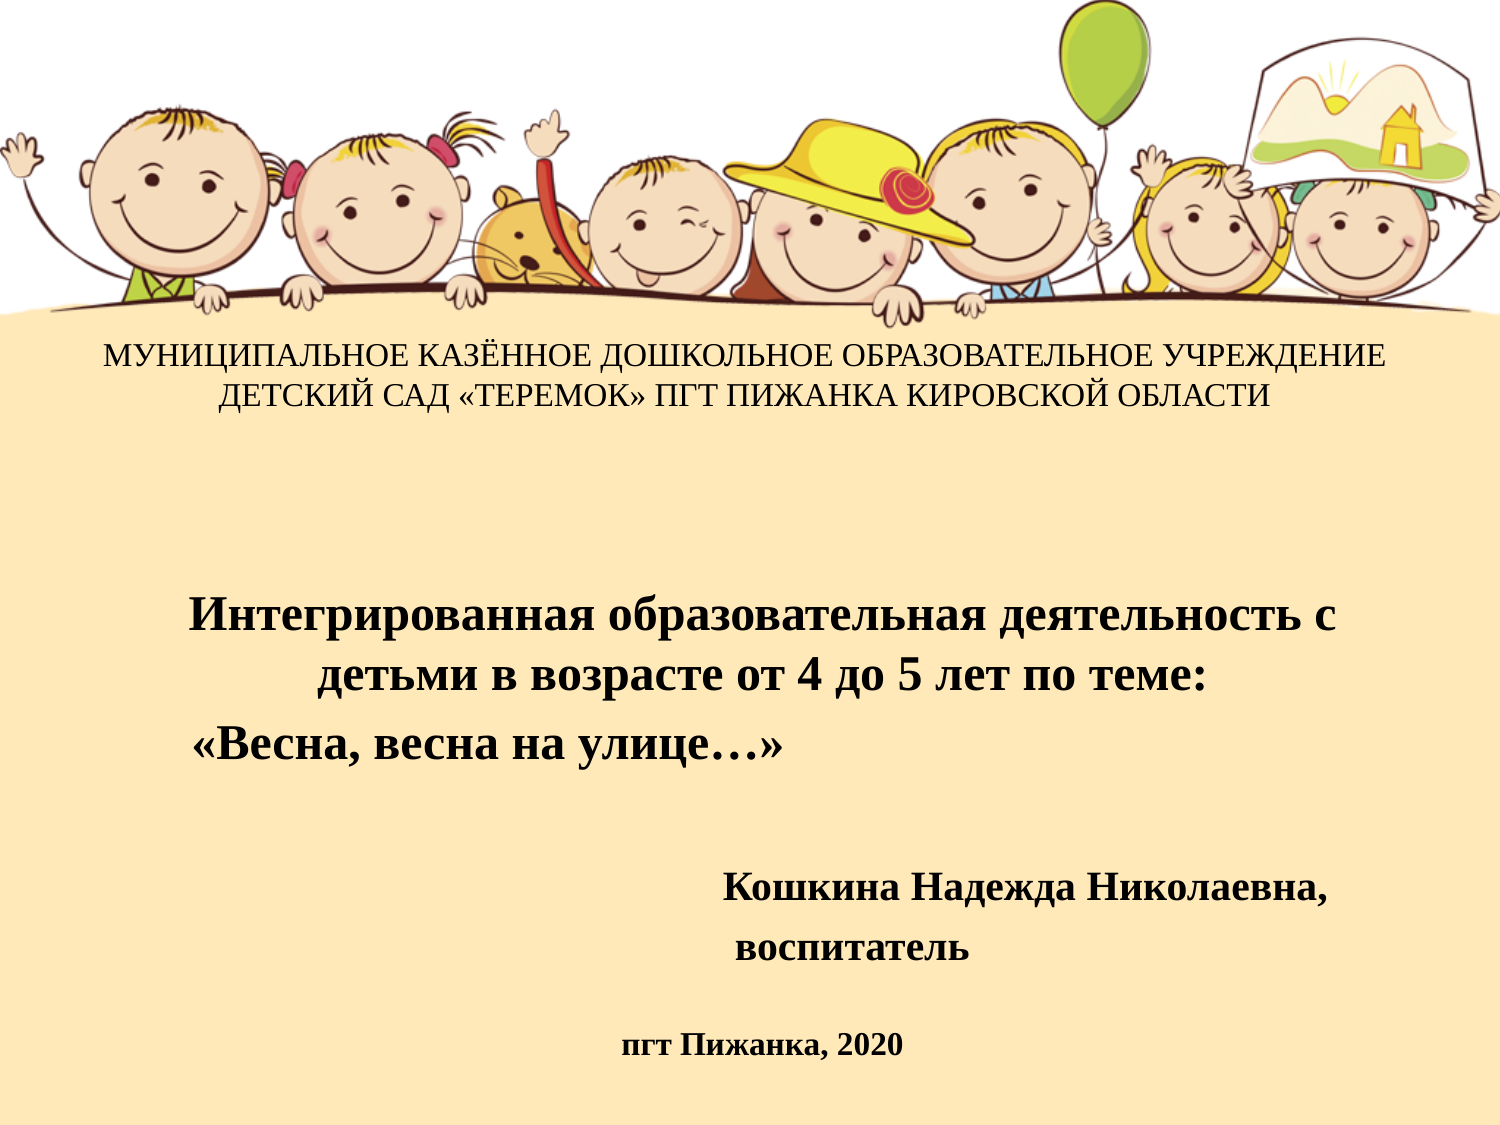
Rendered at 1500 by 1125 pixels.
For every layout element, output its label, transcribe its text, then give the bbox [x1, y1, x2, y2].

list Интегрированная образовательная деятельность с детьми в возрасте от 4 до 5 лет по теме: «Весна, весна на улице…» Кошкина Надежда Николаевна, воспитатель пгт Пижанка, 2020 [93, 432, 1433, 1118]
title МУНИЦИПАЛЬНОЕ КАЗЁННОЕ ДОШКОЛЬНОЕ ОБРАЗОВАТЕЛЬНОЕ УЧРЕЖДЕНИЕ ДЕТСКИЙ САД «ТЕРЕМОК» ПГТ ПИЖАНКА КИРОВСКОЙ ОБЛАСТИ [70, 290, 1421, 457]
picture [0, 0, 1500, 1125]
